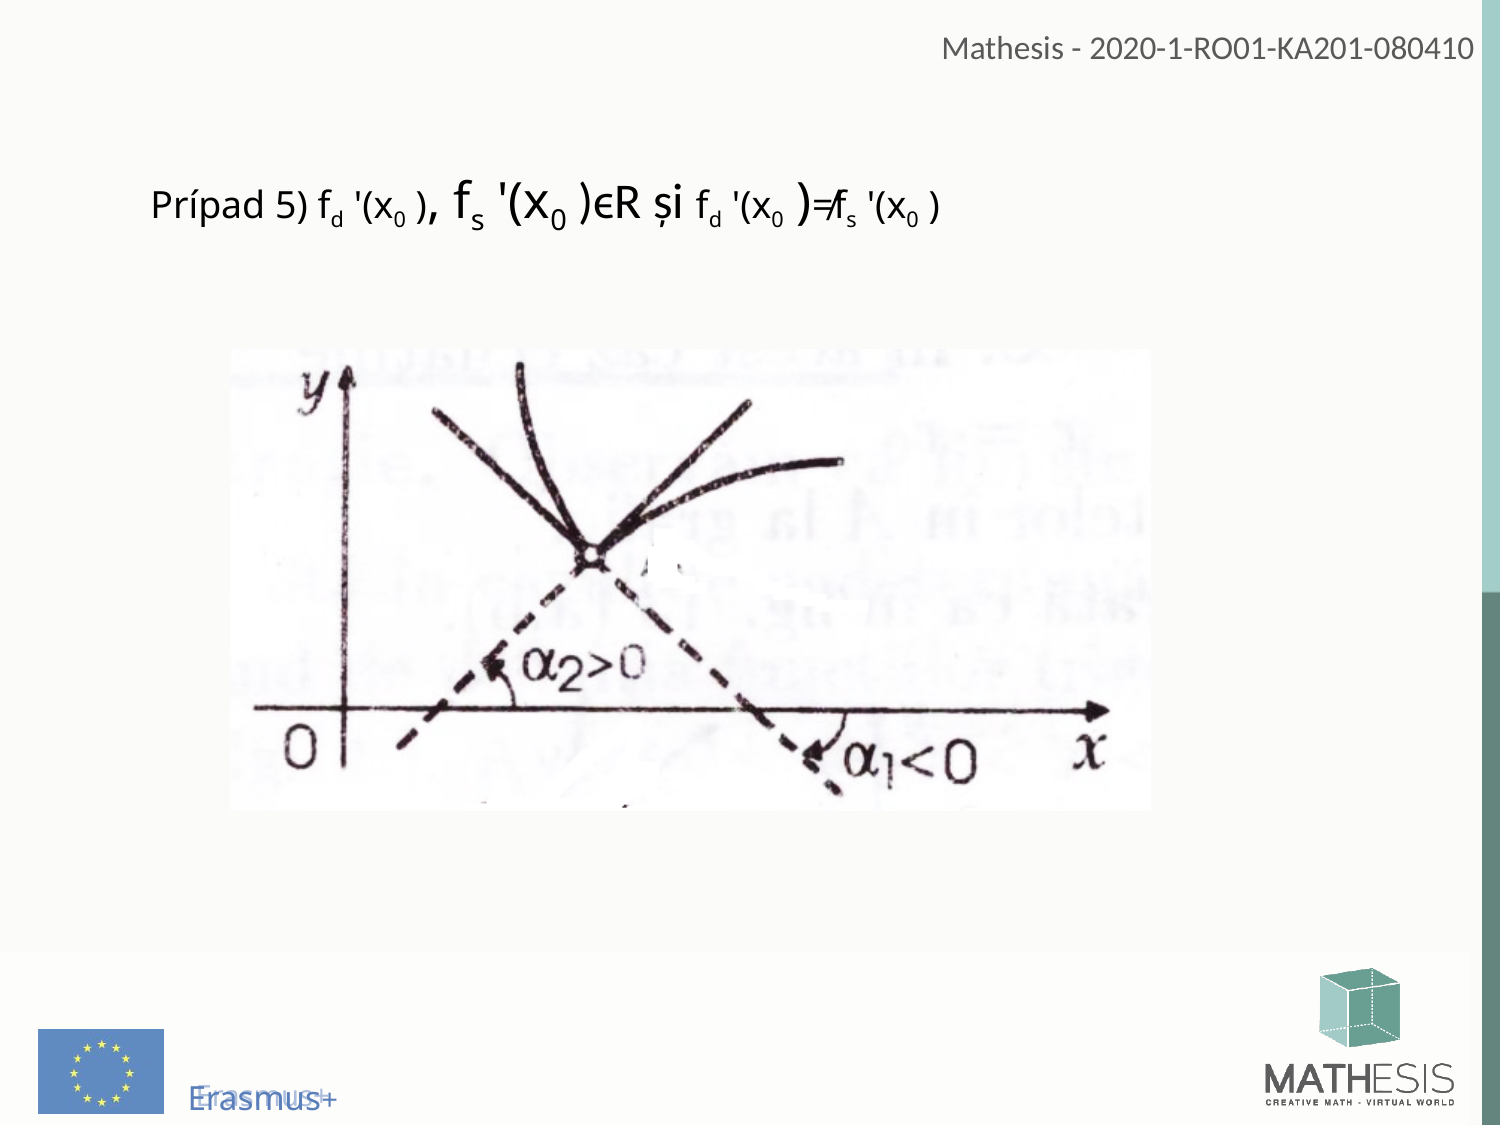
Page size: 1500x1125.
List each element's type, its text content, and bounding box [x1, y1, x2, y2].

text_box Prípad 5) fd '(x0 ), fs '(x0 )ϵR și fd '(x0 )≠fs '(x0 ) [135, 160, 987, 244]
picture [229, 349, 1152, 811]
